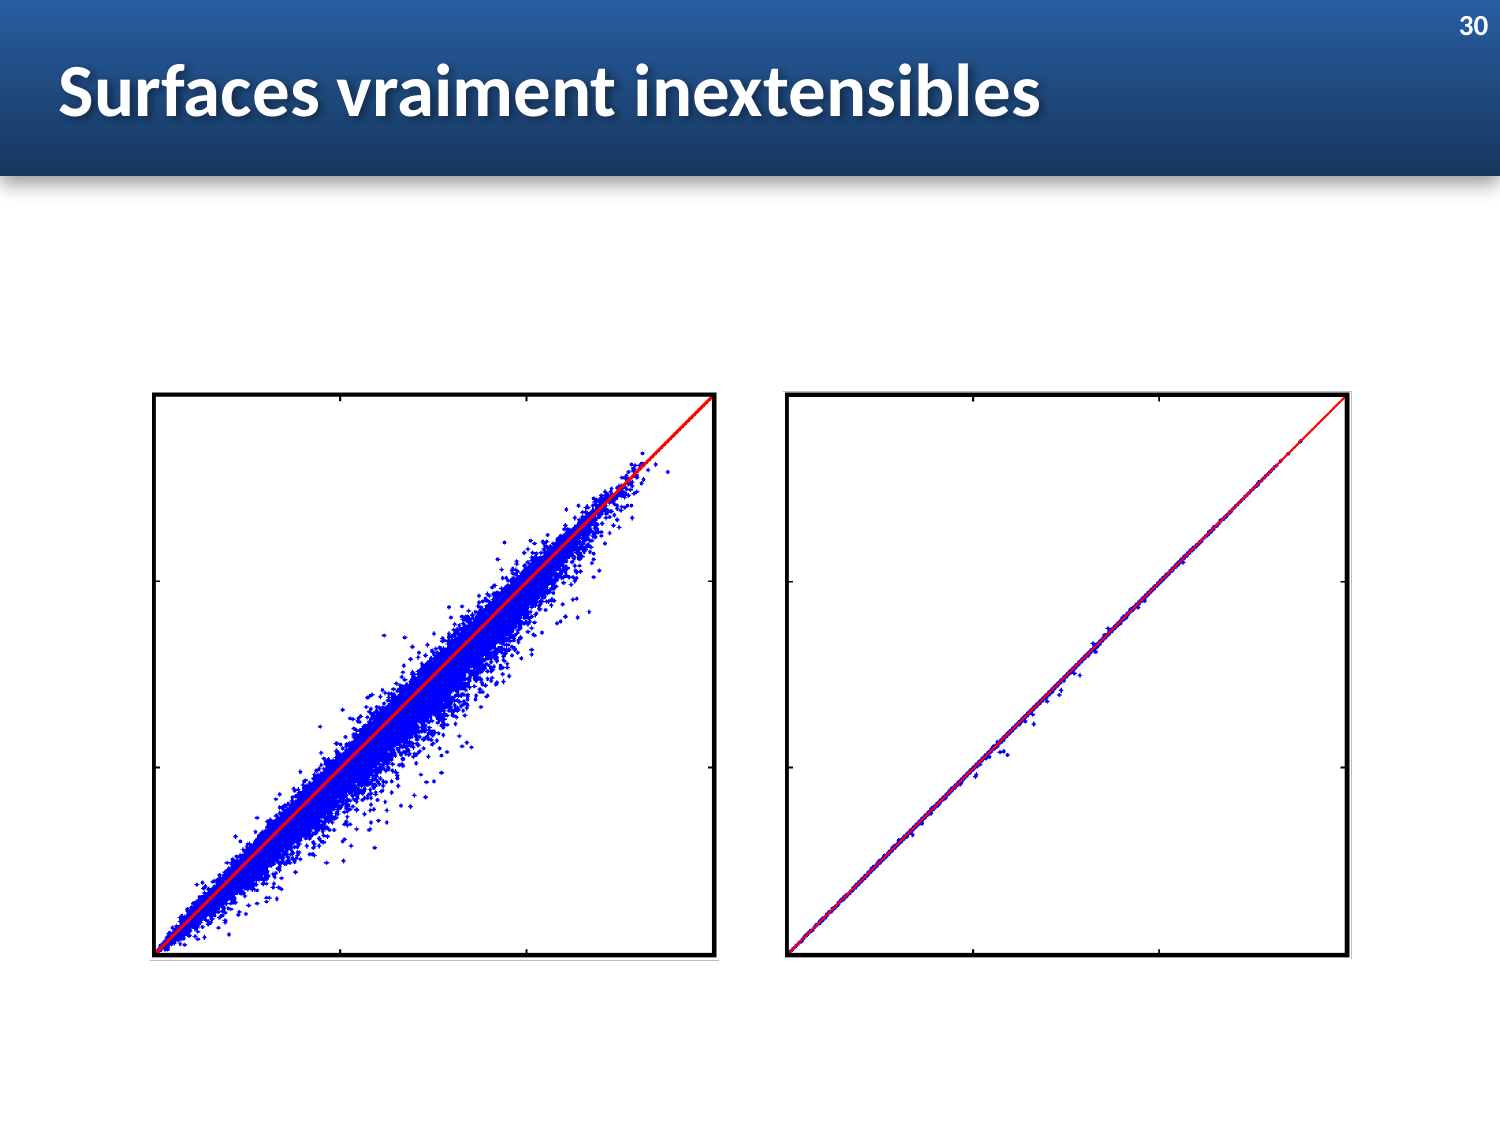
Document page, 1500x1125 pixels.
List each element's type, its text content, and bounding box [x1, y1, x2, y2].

list Surfaces vraiment inextensibles [0, 0, 1500, 173]
slide_number 30 [1364, 0, 1500, 60]
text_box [146, 386, 1354, 962]
